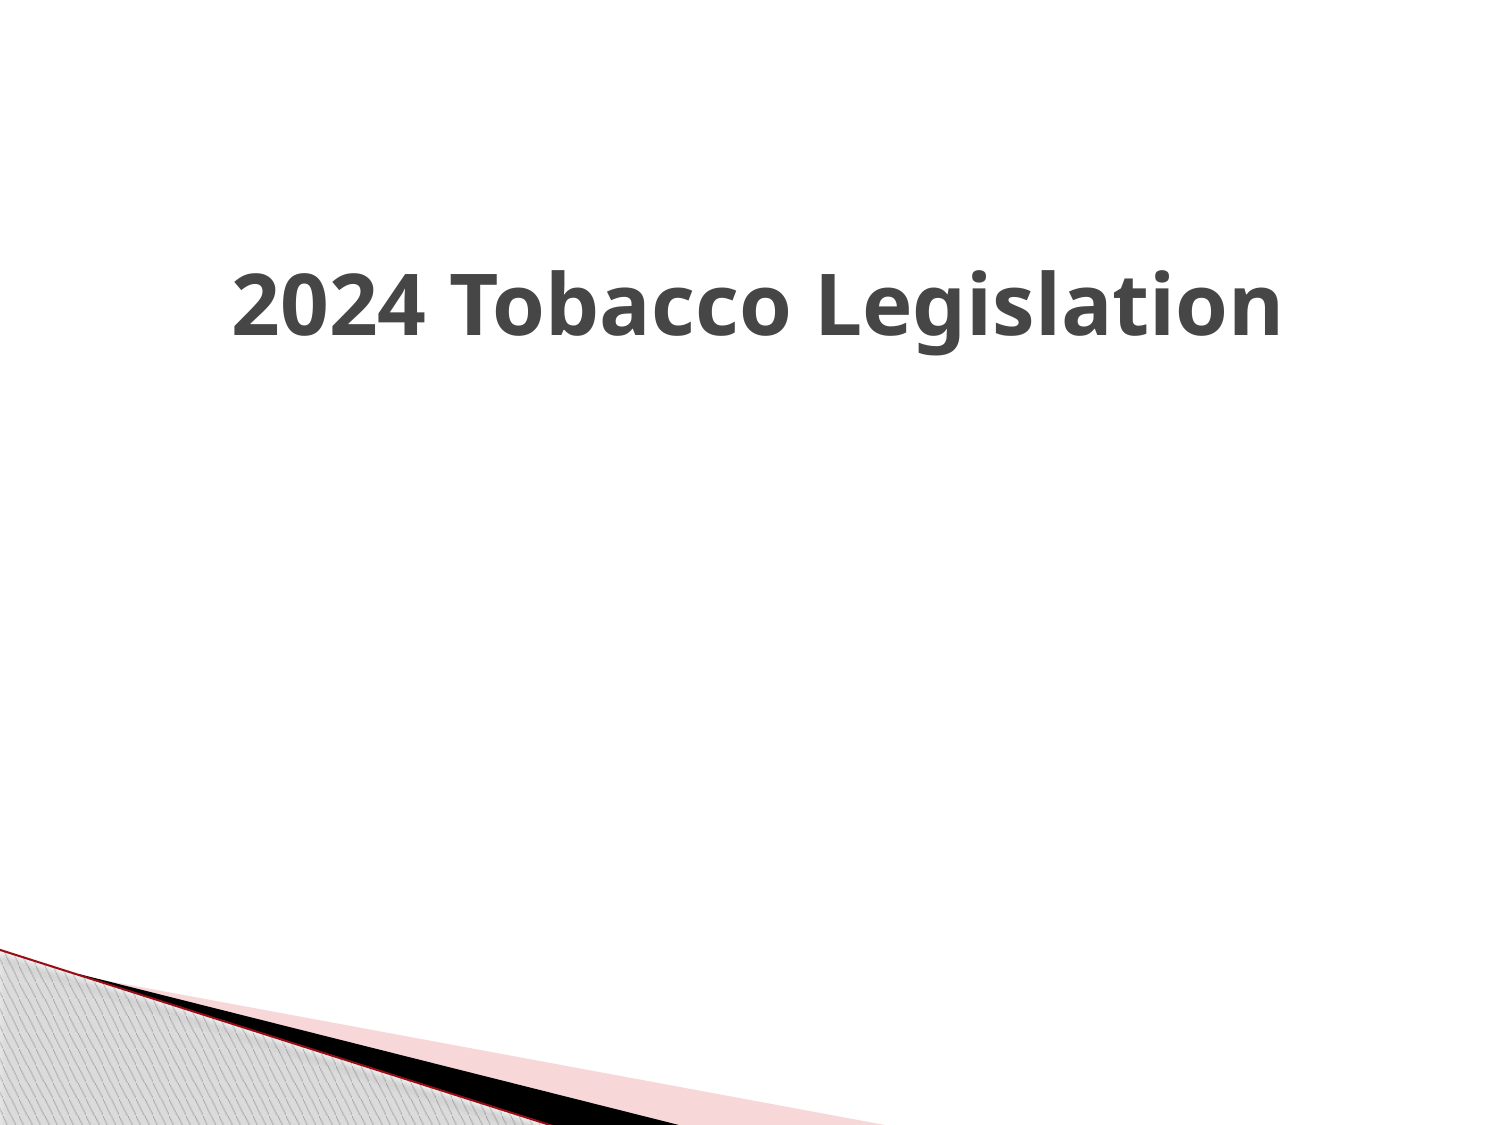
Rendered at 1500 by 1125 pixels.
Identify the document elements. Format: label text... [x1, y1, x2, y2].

list 2024 Tobacco Legislation [75, 243, 1425, 986]
